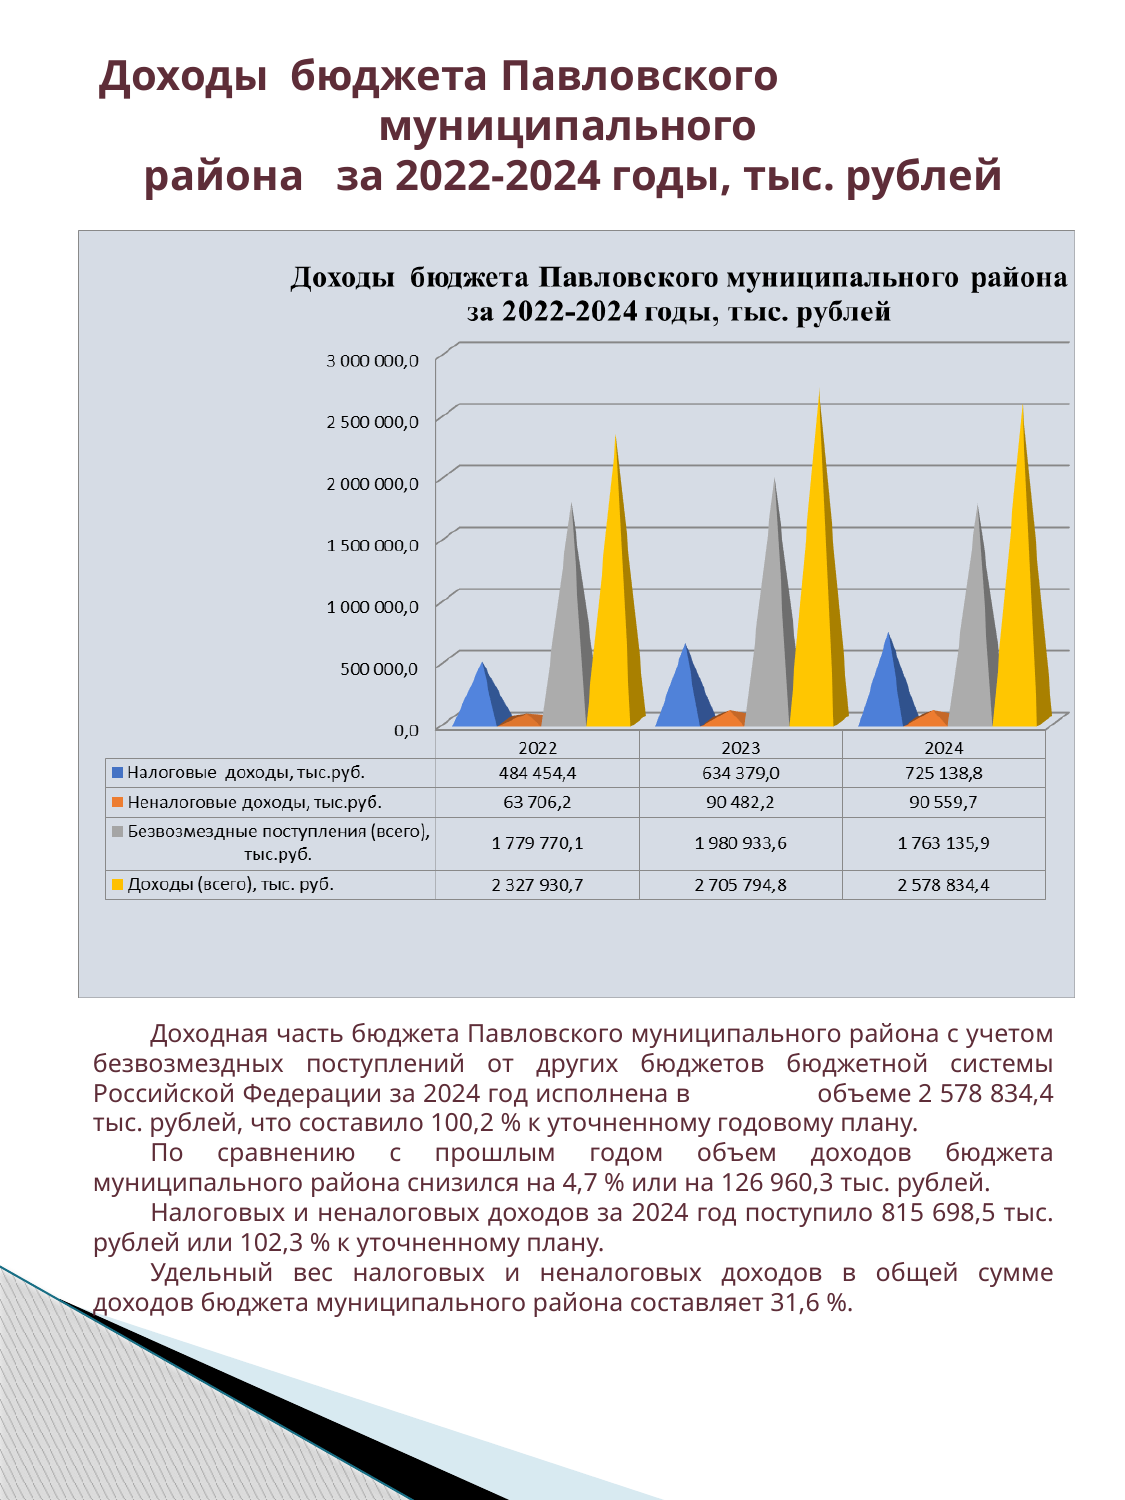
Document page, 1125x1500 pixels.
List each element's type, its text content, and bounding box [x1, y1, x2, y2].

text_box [77, 229, 1075, 999]
text_box Доходы бюджета Павловского муниципального района за 2022-2024 годы, тыс. рублей [78, 41, 1059, 207]
text_box Доходная часть бюджета Павловского муниципального района с учетом безвозмездных поступлений от других бюджетов бюджетной системы Российской Федерации за 2024 год исполнена в объеме 2 578 834,4 тыс. рублей, что составило 100,2 % к уточненному годовому плану. По сравнению с прошлым годом объем доходов бюджета муниципального района снизился на 4,7 % или на 126 960,3 тыс. рублей. Налоговых и неналоговых доходов за 2024 год поступило 815 698,5 тыс. рублей или 102,3 % к уточненному плану. Удельный вес налоговых и неналоговых доходов в общей сумме доходов бюджета муниципального района составляет 31,6 %. [78, 1009, 1071, 1324]
